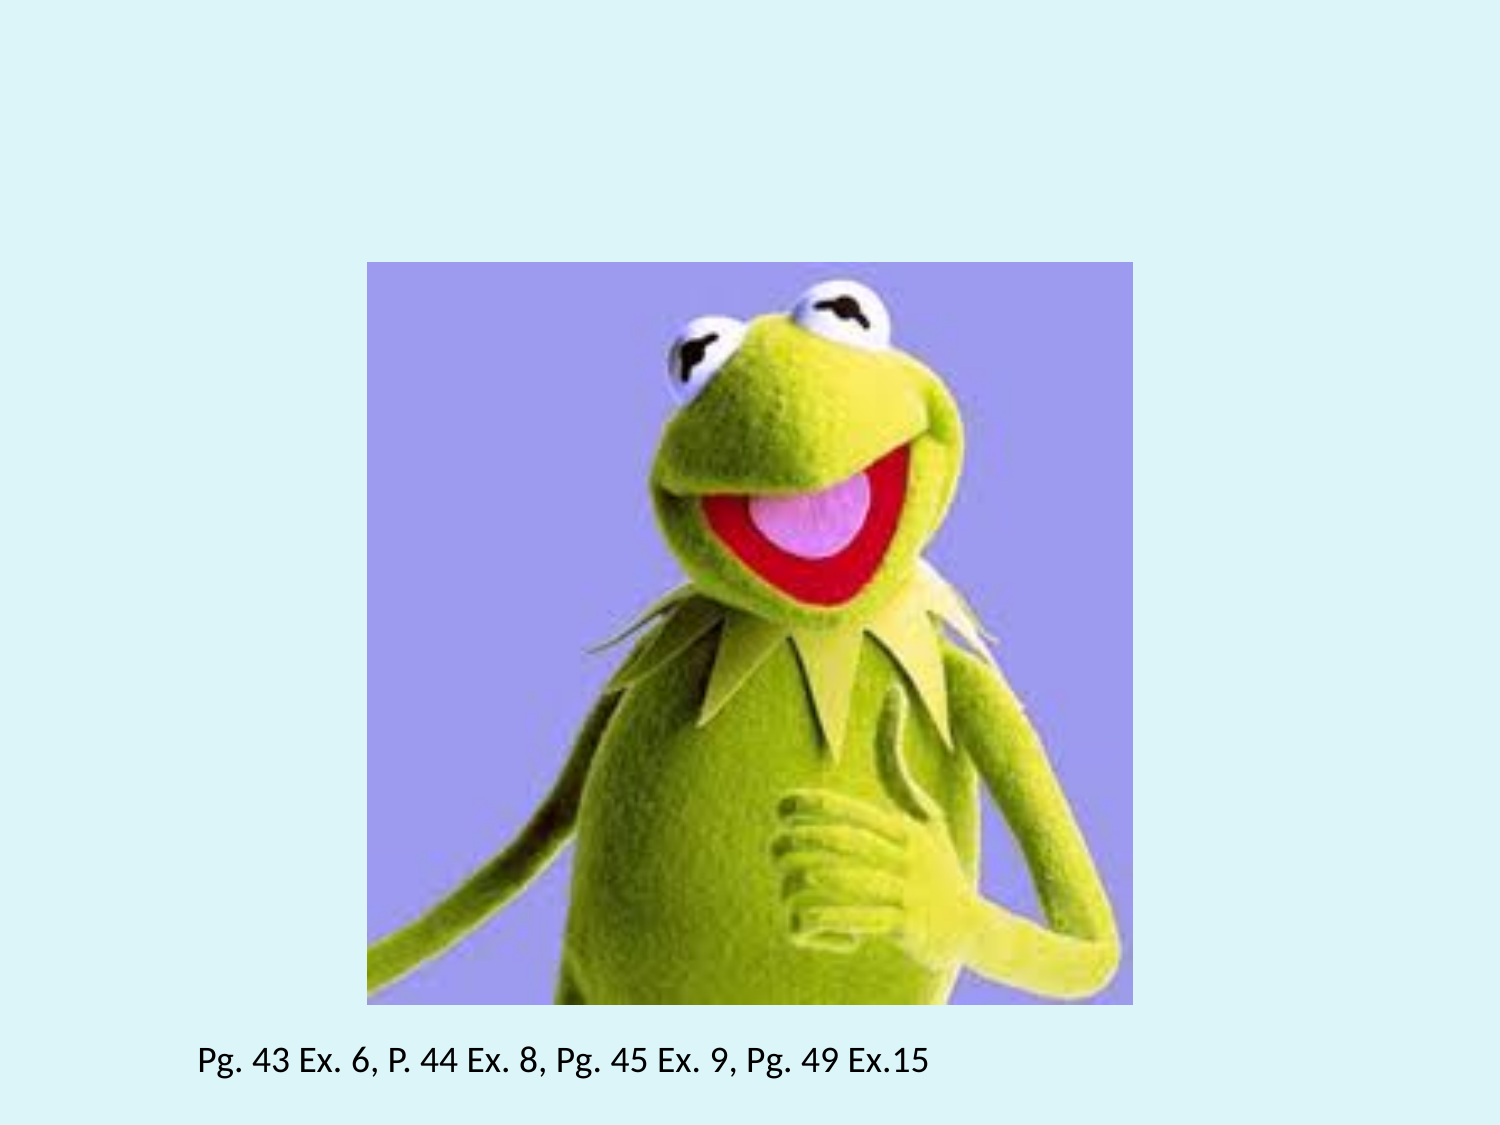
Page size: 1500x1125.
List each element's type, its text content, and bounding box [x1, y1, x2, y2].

text_box Pg. 43 Ex. 6, P. 44 Ex. 8, Pg. 45 Ex. 9, Pg. 49 Ex.15 [182, 1027, 946, 1087]
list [74, 262, 1426, 1006]
